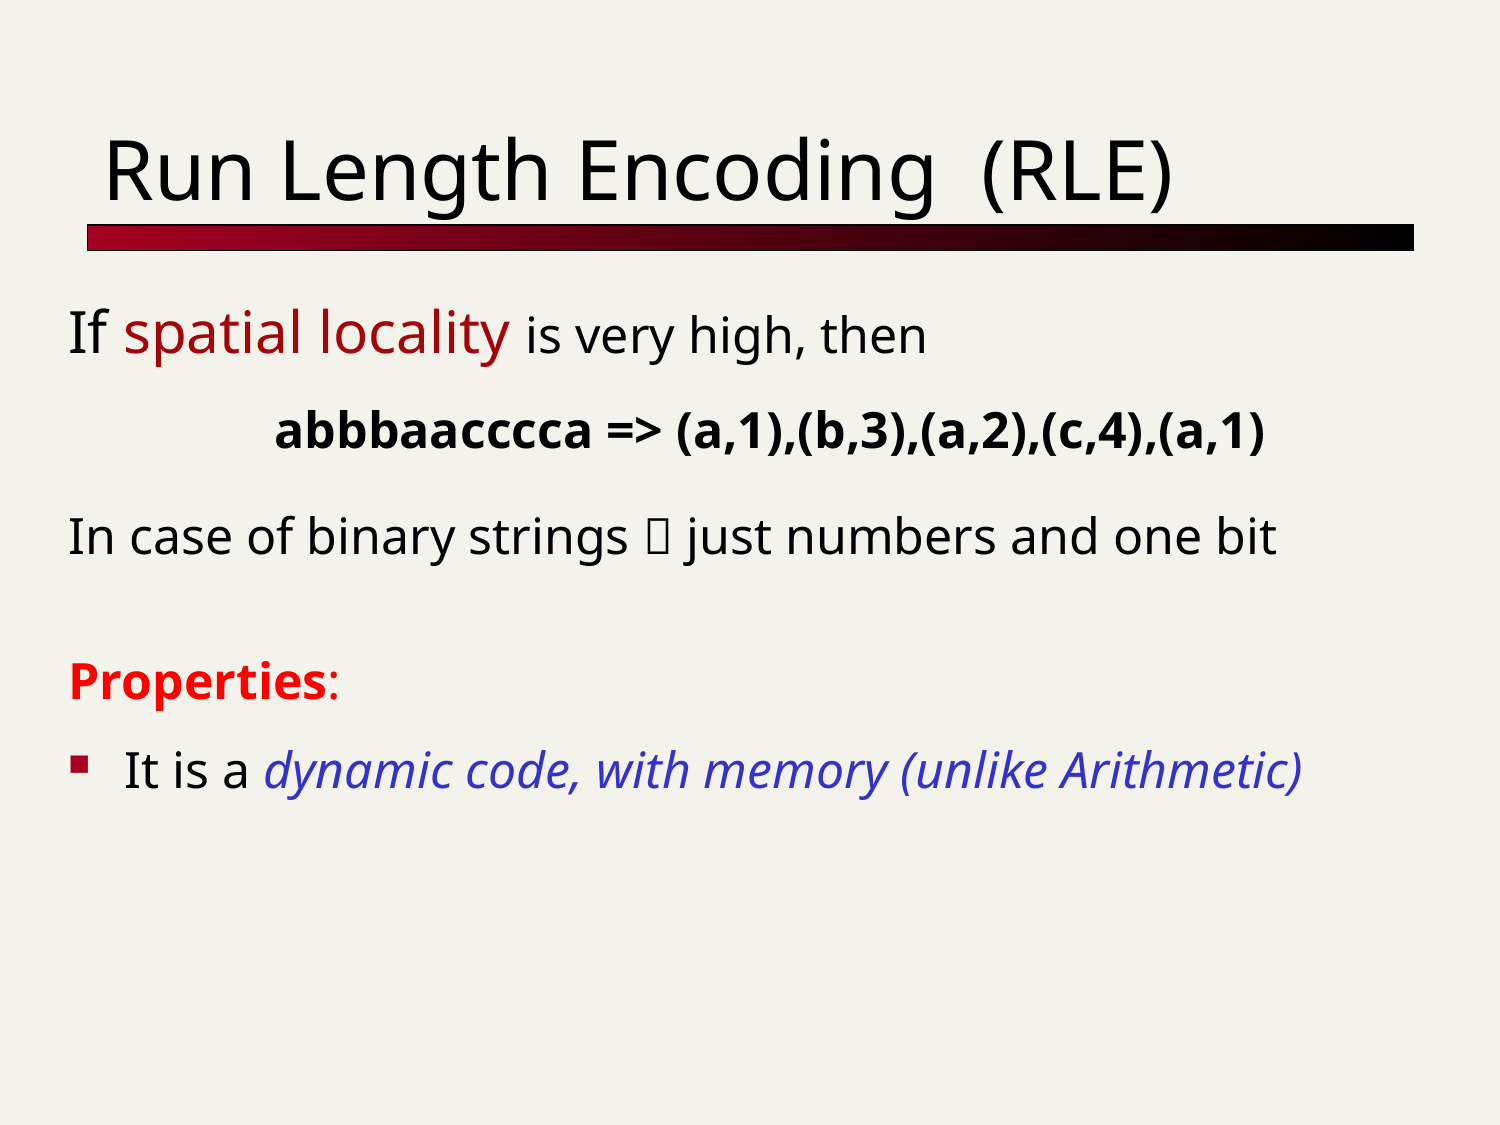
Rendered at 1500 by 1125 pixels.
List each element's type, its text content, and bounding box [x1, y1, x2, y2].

list If spatial locality is very high, then abbbaacccca => (a,1),(b,3),(a,2),(c,4),(a,1) In case of binary strings  just numbers and one bit Properties: It is a dynamic code, with memory (unlike Arithmetic) [52, 287, 1471, 1088]
title Run Length Encoding (RLE) [87, 62, 1413, 226]
